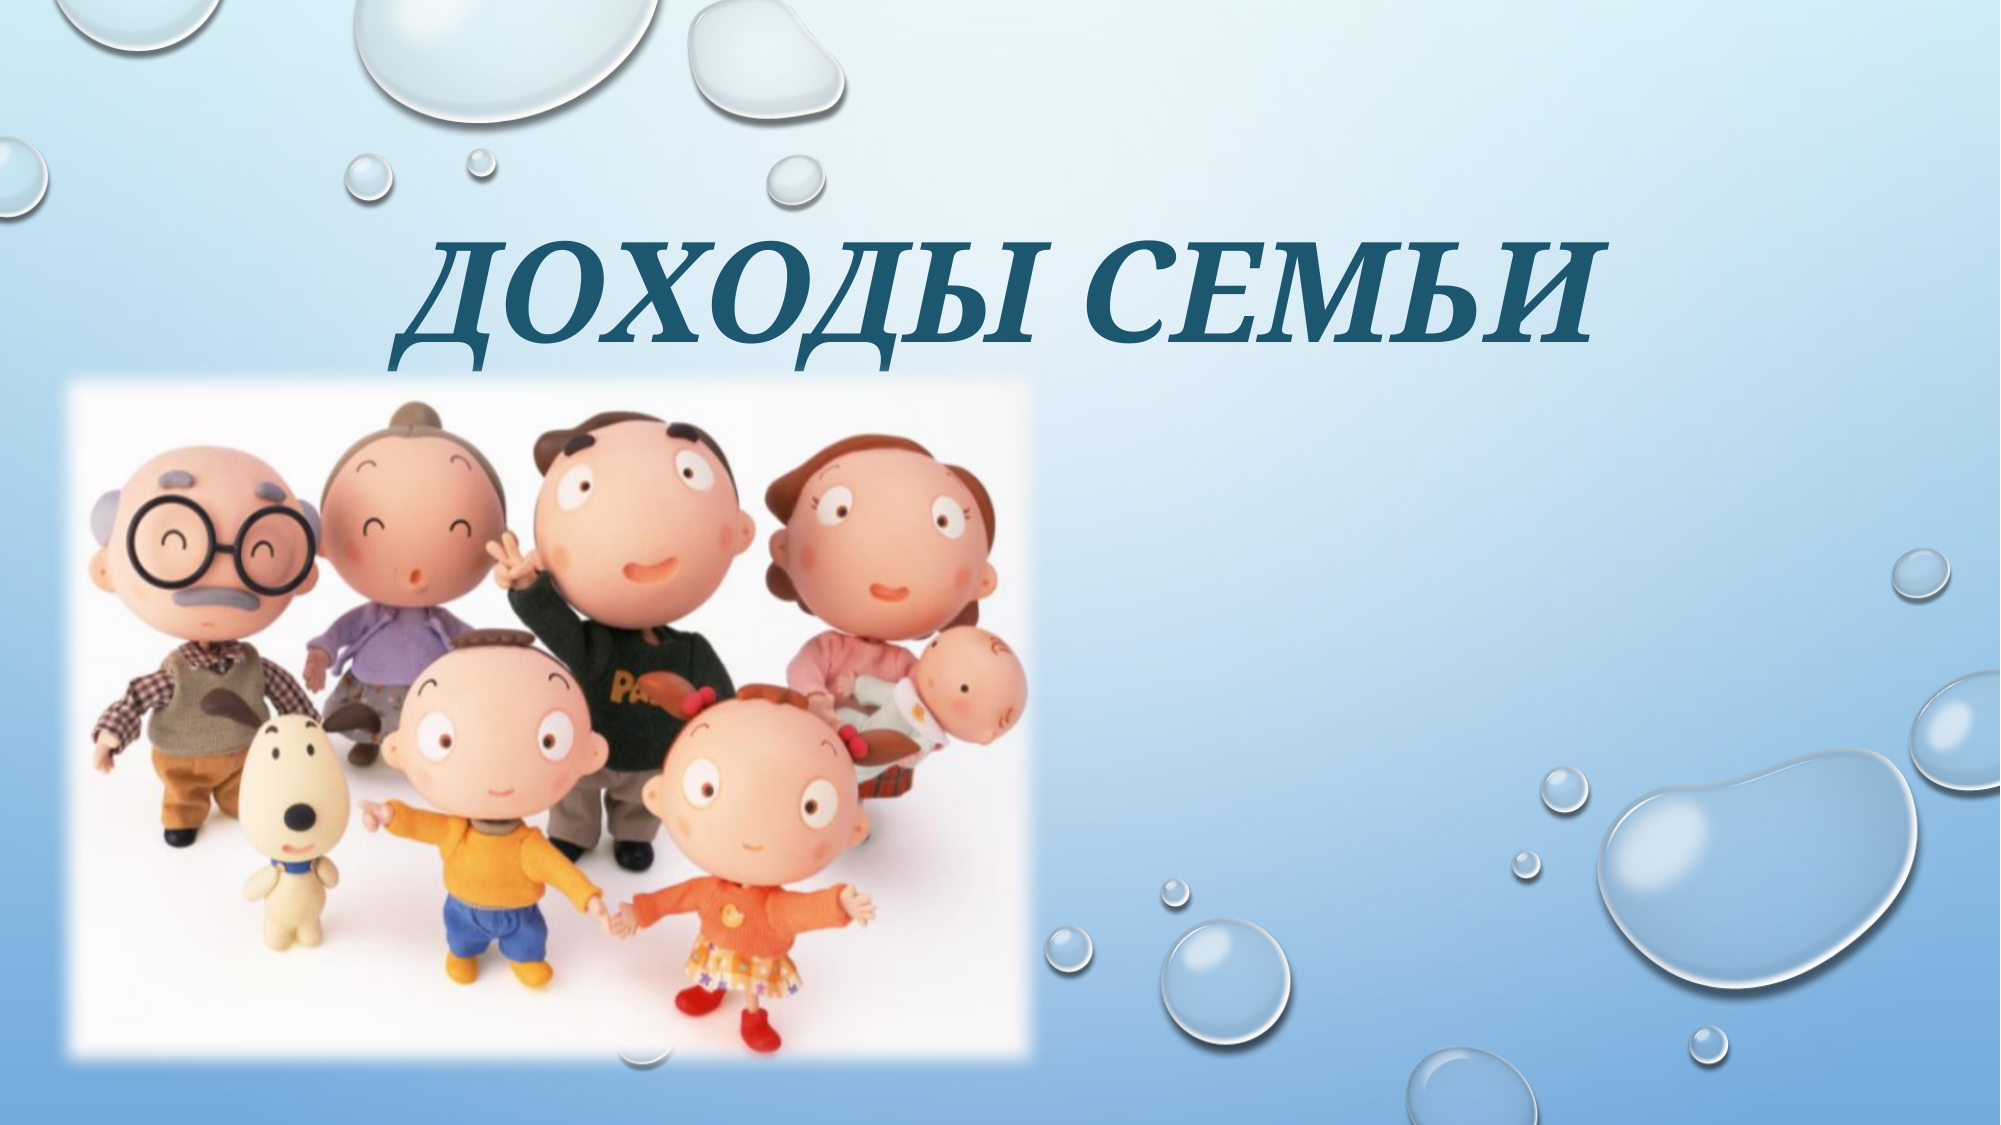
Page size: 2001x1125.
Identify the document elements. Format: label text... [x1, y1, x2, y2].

title Доходы СЕМЬИ [287, 26, 1713, 381]
picture [0, 0, 2000, 1125]
